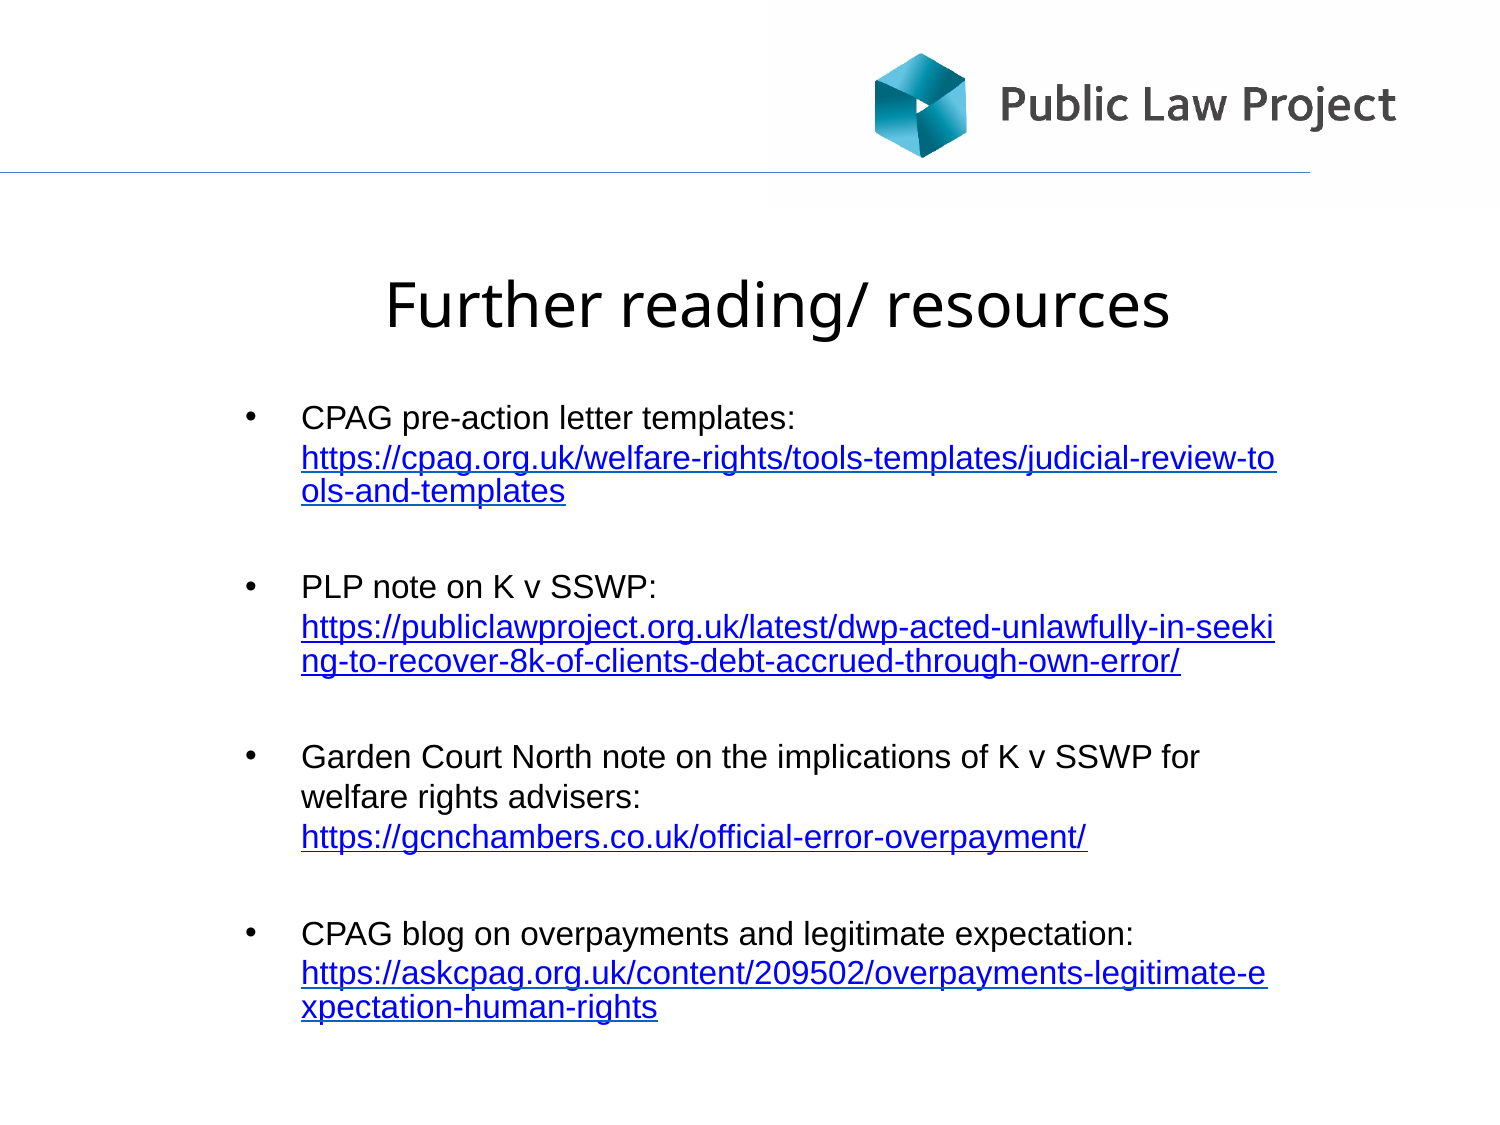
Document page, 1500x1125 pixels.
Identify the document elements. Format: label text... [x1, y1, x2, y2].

picture [769, 0, 1500, 208]
list CPAG pre-action letter templates: https://cpag.org.uk/welfare-rights/tools-templates/judicial-review-tools-and-templates PLP note on K v SSWP: https://publiclawproject.org.uk/latest/dwp-acted-unlawfully-in-seeking-to-recover-8k-of-clients-debt-accrued-through-own-error/ Garden Court North note on the implications of K v SSWP for welfare rights advisers: https://gcnchambers.co.uk/official-error-overpayment/ CPAG blog on overpayments and legitimate expectation: https://askcpag.org.uk/content/209502/overpayments-legitimate-expectation-human-rights [230, 388, 1297, 1008]
title Further reading/ resources [230, 257, 1343, 389]
